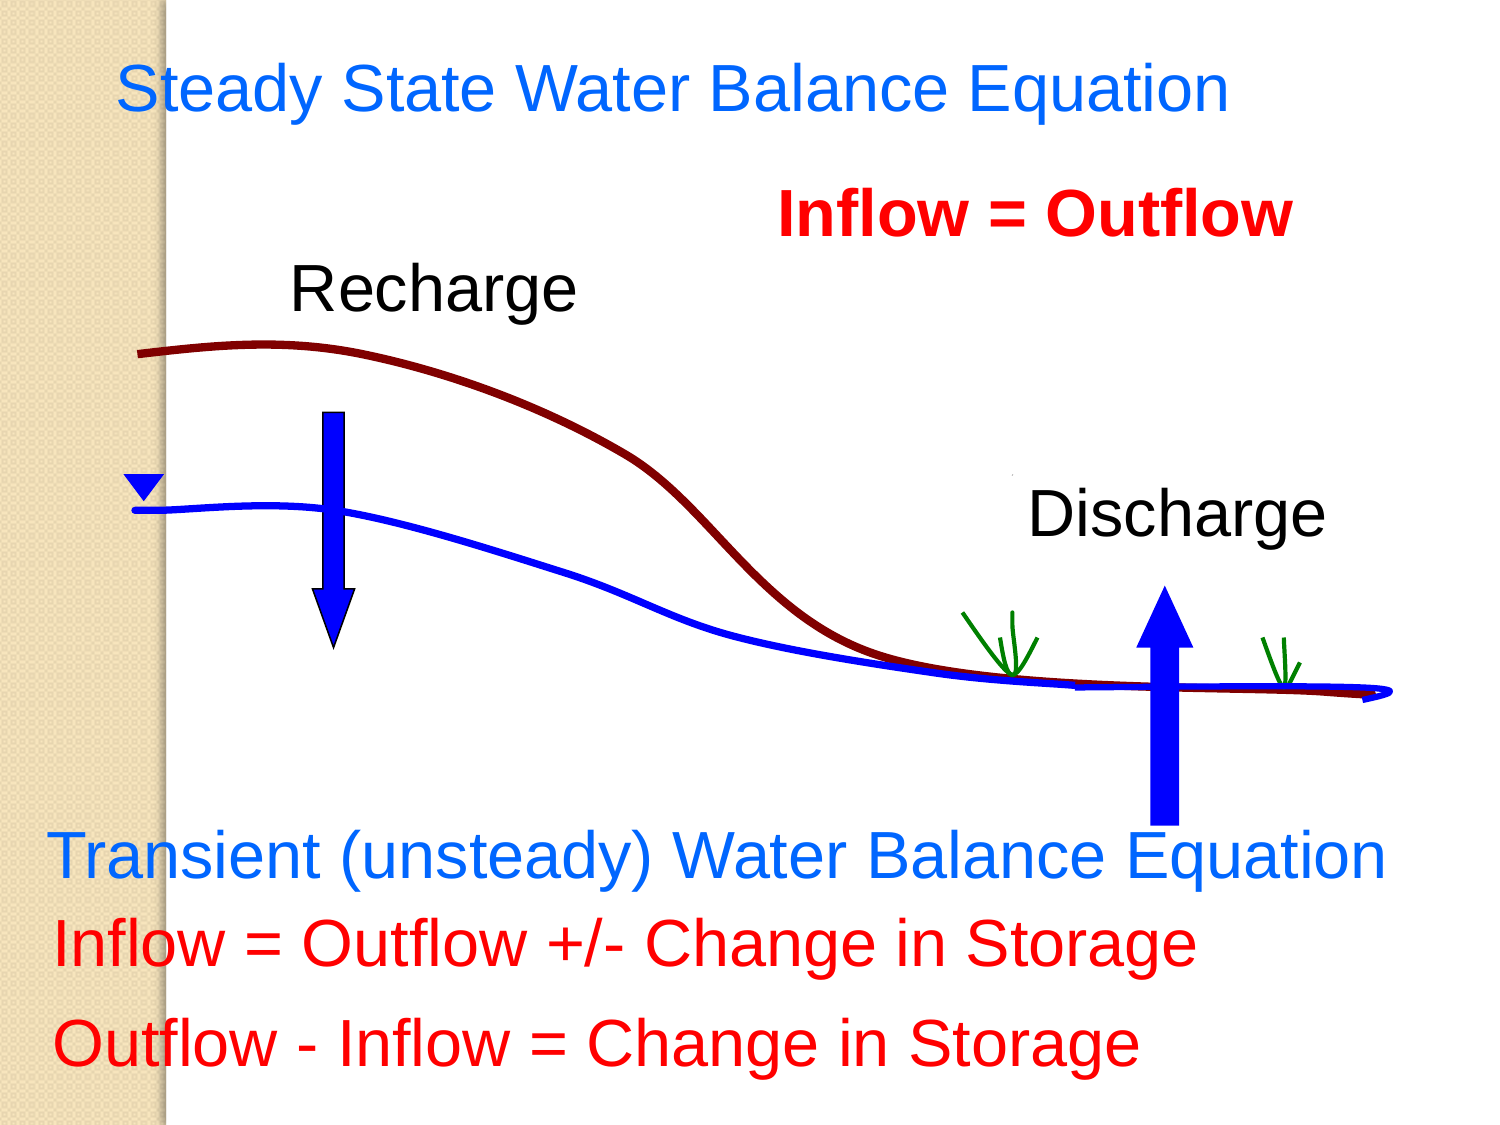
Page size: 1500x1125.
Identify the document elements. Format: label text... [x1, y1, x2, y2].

text_box [1179, 644, 1281, 686]
text_box [1137, 587, 1193, 686]
text_box Recharge [274, 237, 594, 333]
text_box Discharge [1012, 462, 1343, 558]
text_box [999, 637, 1038, 674]
text_box [1289, 673, 1342, 686]
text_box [24, 804, 1411, 988]
text_box Inflow = Outflow [762, 162, 1313, 258]
text_box [312, 544, 355, 648]
text_box [1285, 670, 1294, 686]
text_box [1074, 686, 1390, 700]
text_box [134, 505, 1076, 686]
text_box Steady State Water Balance Equation [101, 37, 1247, 133]
text_box [1151, 691, 1179, 801]
text_box [962, 612, 1014, 672]
text_box [137, 344, 1151, 686]
text_box Outflow - Inflow = Change in Storage [37, 999, 1300, 1088]
text_box [322, 412, 345, 511]
text_box [125, 474, 163, 500]
text_box [1262, 637, 1286, 686]
